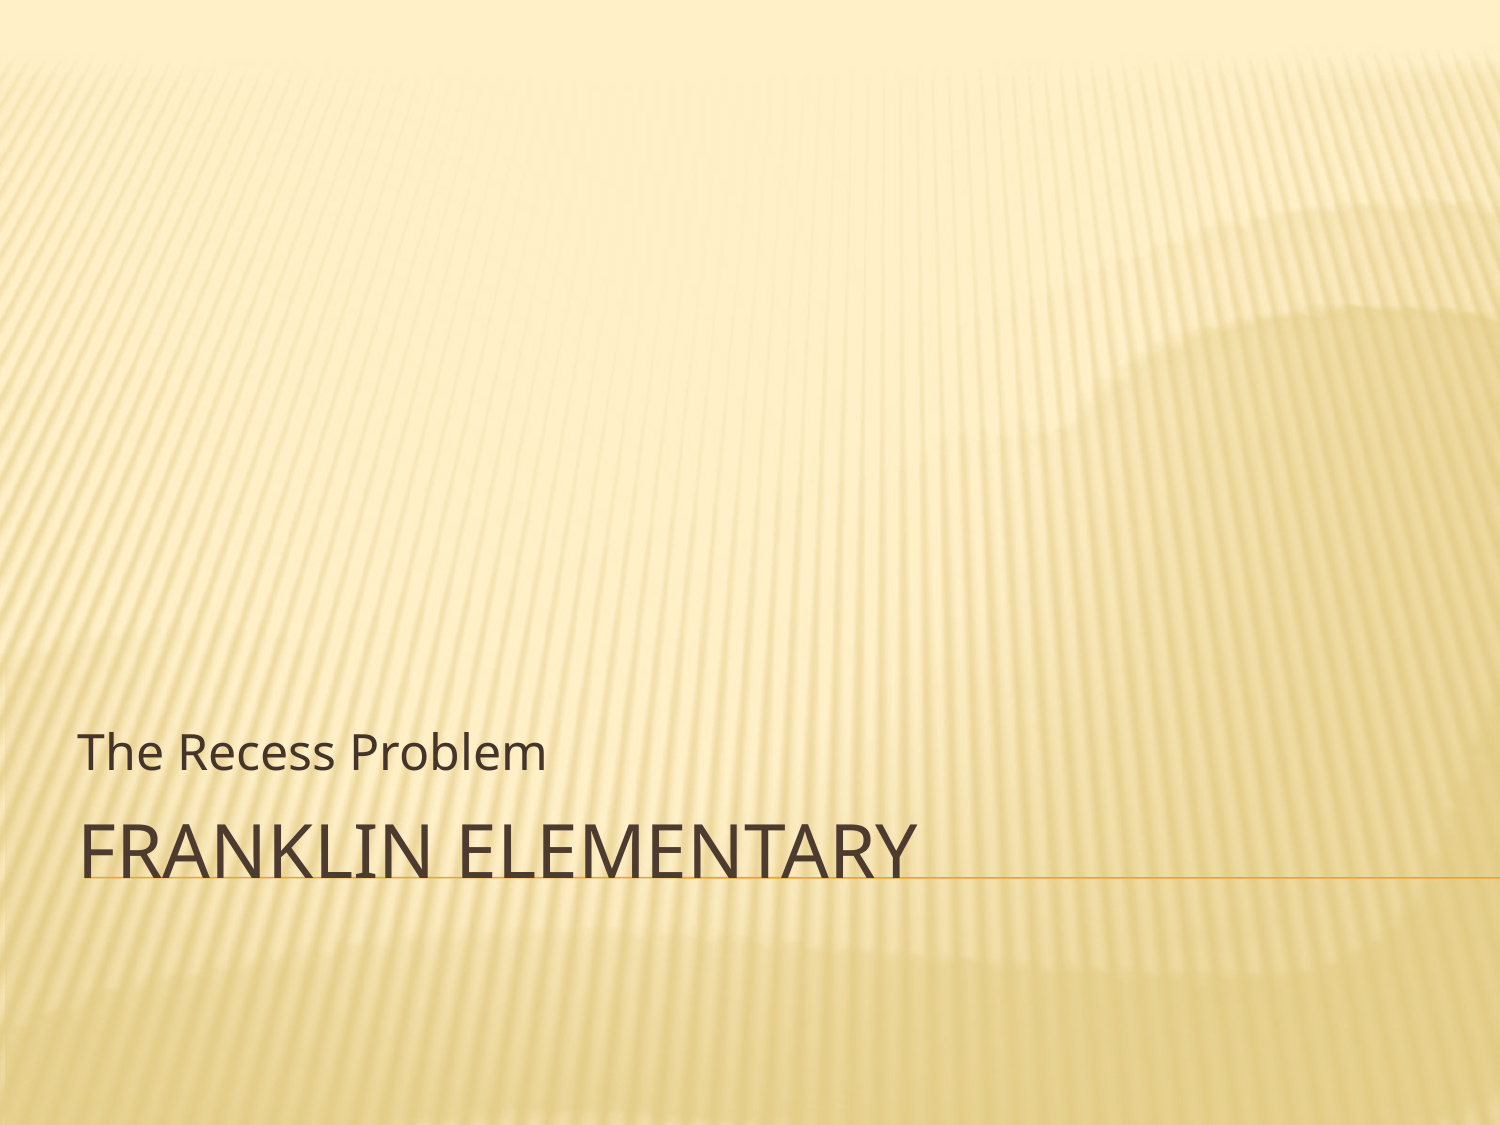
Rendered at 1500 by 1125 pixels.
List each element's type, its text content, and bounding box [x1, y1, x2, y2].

title Franklin Elementary [62, 796, 1450, 997]
subtitle The Recess Problem [62, 637, 1450, 788]
